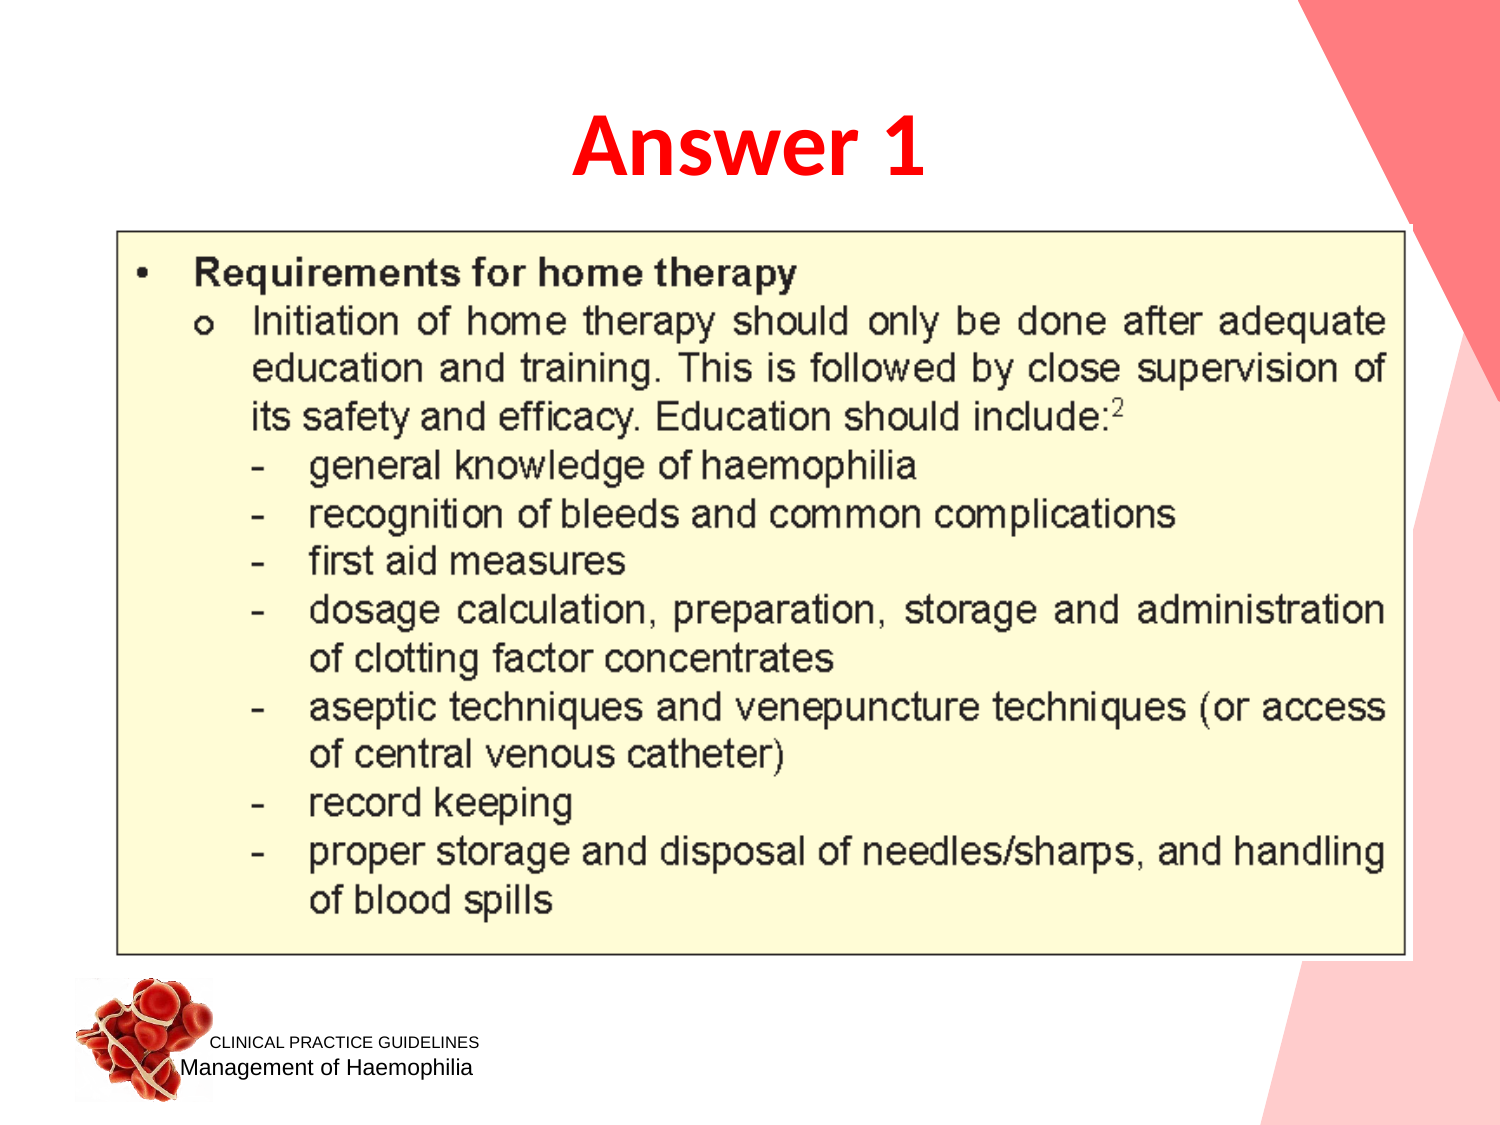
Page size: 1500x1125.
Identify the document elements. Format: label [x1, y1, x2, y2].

text_box [74, 0, 1500, 1125]
list [108, 224, 1413, 961]
